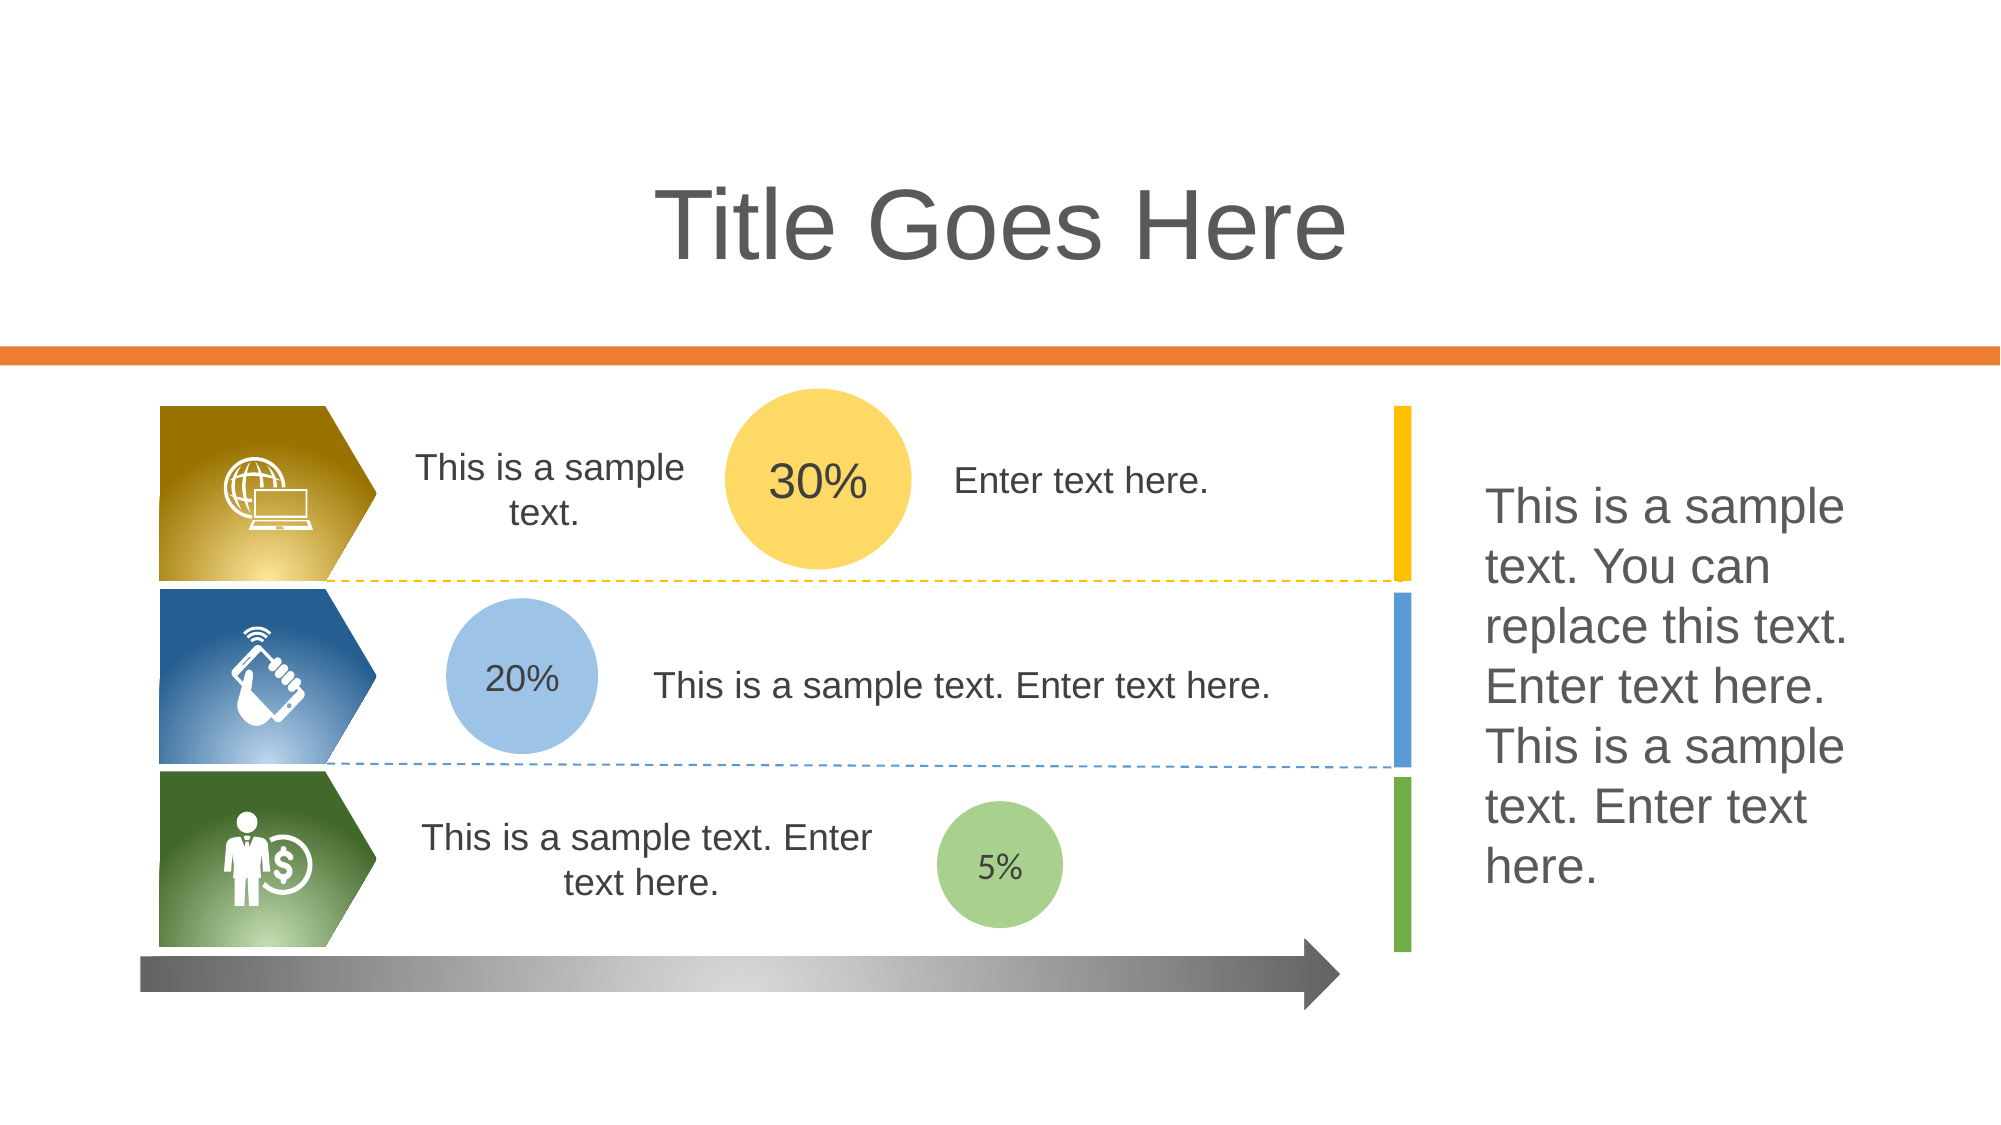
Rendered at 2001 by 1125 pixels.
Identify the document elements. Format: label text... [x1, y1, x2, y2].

text_box This is a sample text. Enter text here. [379, 805, 915, 911]
text_box Enter text here. [938, 448, 1236, 509]
text_box [236, 811, 258, 833]
text_box Title Goes Here [101, 152, 1901, 287]
text_box [158, 404, 379, 582]
text_box [0, 345, 2000, 367]
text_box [326, 763, 1395, 768]
text_box [139, 936, 1342, 1013]
text_box [231, 645, 305, 726]
text_box This is a sample text. You can replace this text. Enter text here. This is a sample text. Enter text here. [1470, 466, 1928, 902]
text_box 30% [723, 387, 913, 571]
text_box [243, 626, 272, 643]
text_box 20% [445, 597, 598, 756]
text_box 5% [935, 800, 1065, 930]
text_box [1393, 776, 1413, 953]
text_box This is a sample text. Enter text here. [598, 654, 1338, 714]
text_box [1393, 591, 1413, 768]
text_box [262, 834, 313, 895]
text_box [1393, 405, 1413, 582]
text_box [223, 835, 271, 906]
text_box [158, 770, 379, 948]
text_box This is a sample text. [380, 435, 720, 540]
text_box [158, 587, 379, 765]
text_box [223, 456, 313, 530]
